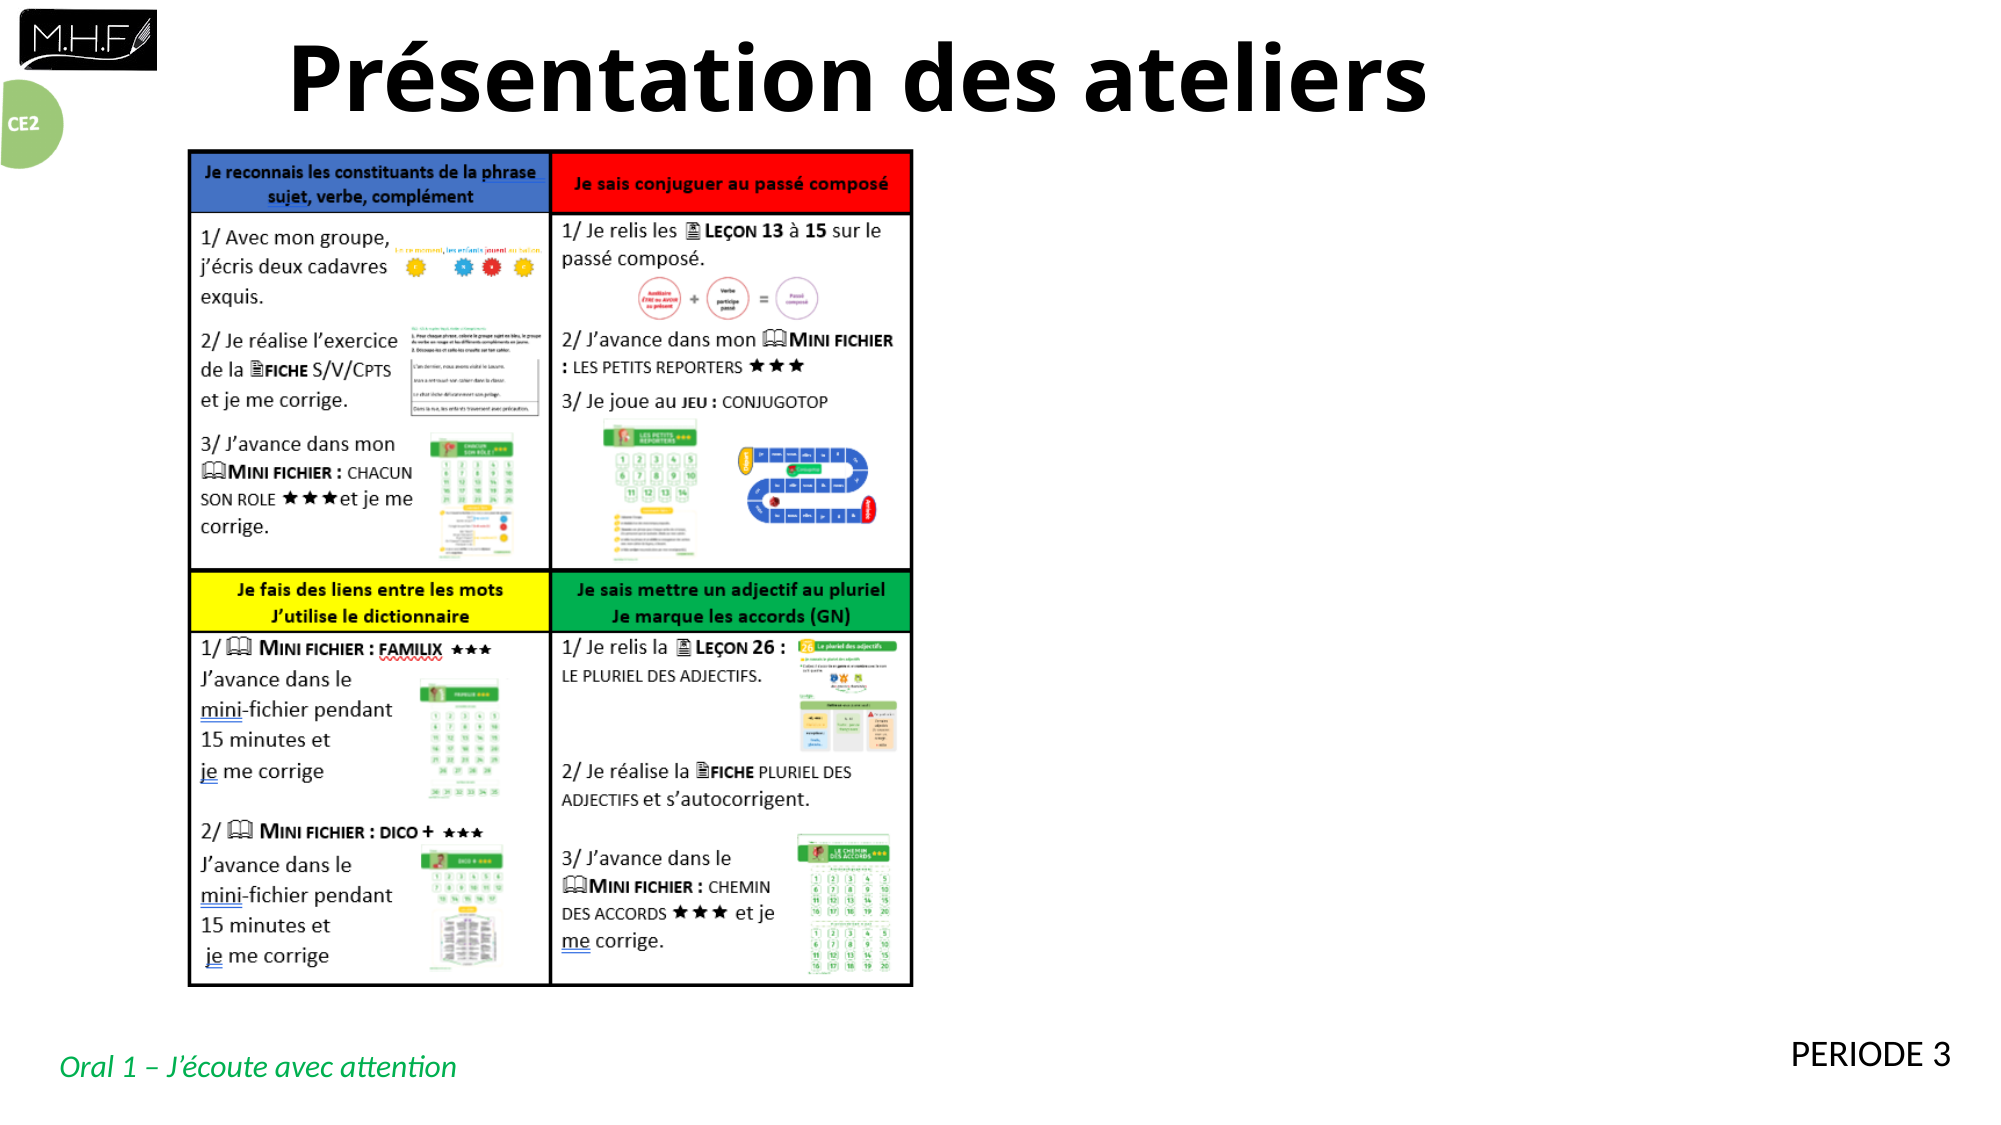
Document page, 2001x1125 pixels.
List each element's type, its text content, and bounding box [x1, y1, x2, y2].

title Présentation des ateliers [271, 7, 1818, 156]
picture [182, 140, 918, 987]
picture [0, 7, 157, 207]
text_box PERIODE 3 [1362, 1021, 1967, 1082]
text_box Oral 1 – J’écoute avec attention [44, 1038, 1346, 1092]
